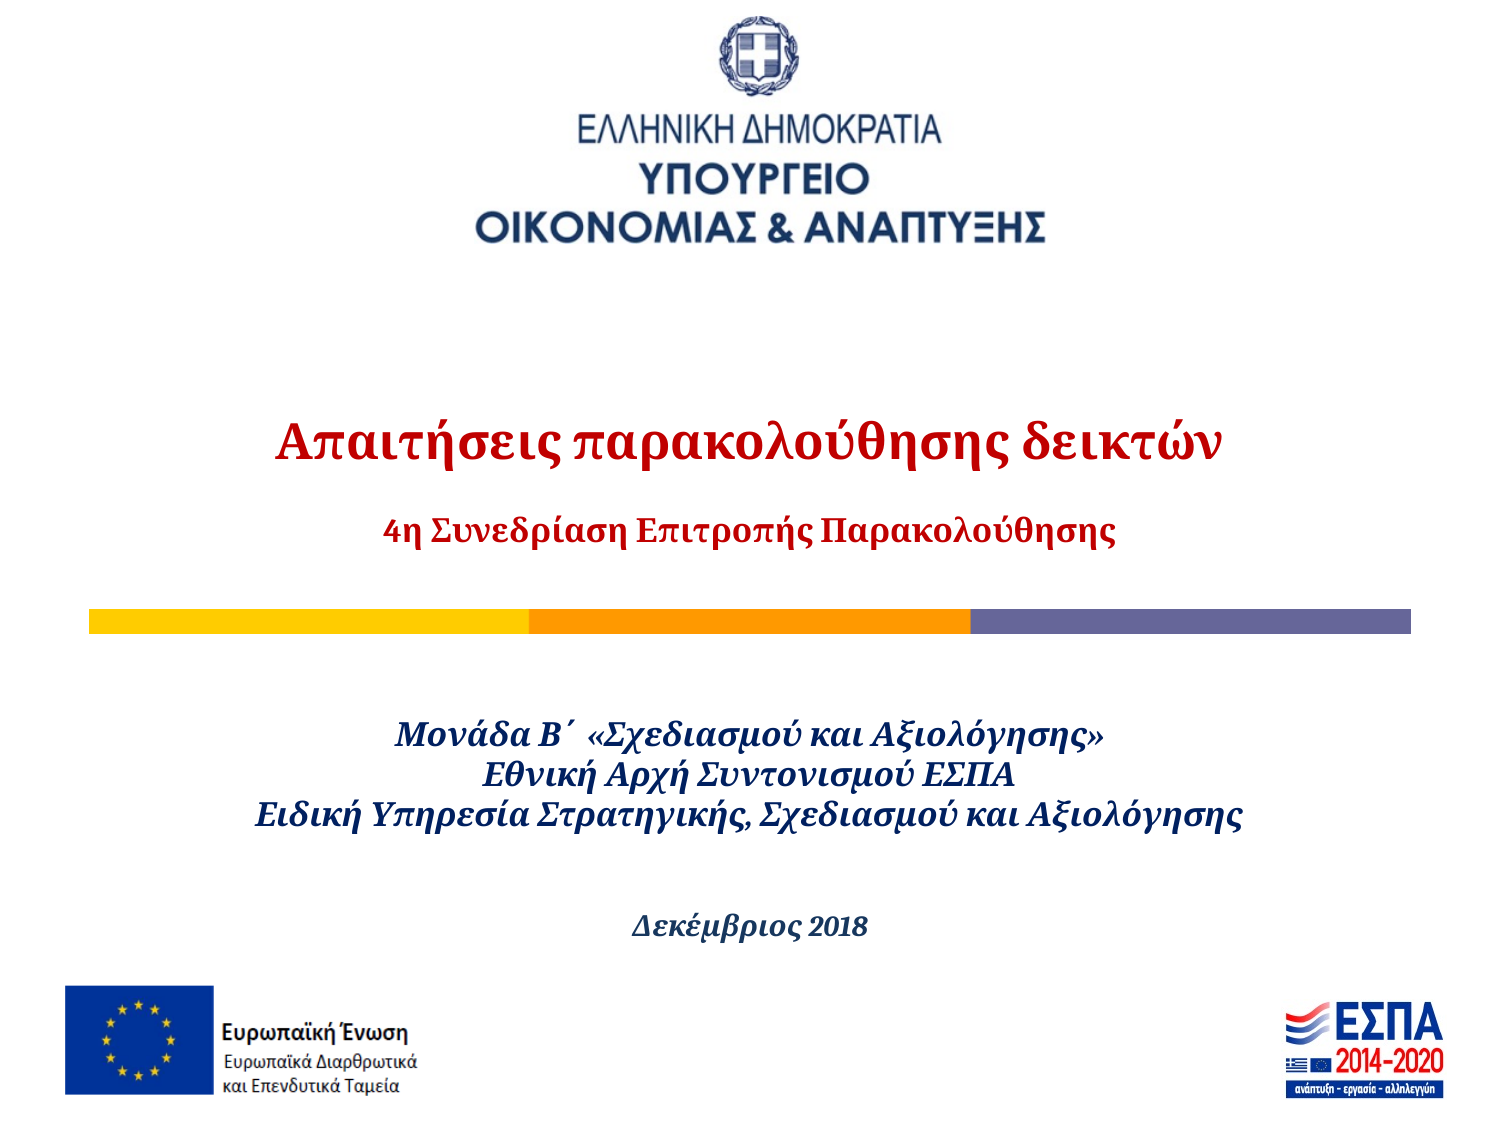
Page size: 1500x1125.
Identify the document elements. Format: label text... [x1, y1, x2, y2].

picture [474, 15, 1046, 244]
picture [52, 963, 430, 1125]
picture [1281, 999, 1447, 1100]
picture [89, 609, 1411, 634]
text_box Απαιτήσεις παρακολούθησης δεικτών 4η Συνεδρίαση Επιτροπής Παρακολούθησης [0, 314, 1500, 692]
text_box Μονάδα Β΄ «Σχεδιασμού και Αξιολόγησης» Εθνική Αρχή Συντονισμού ΕΣΠΑ Ειδική Υπηρεσία Στρατηγικής, Σχεδιασμού και Αξιολόγησης Δεκέμβριος 2018 [0, 692, 1500, 1118]
